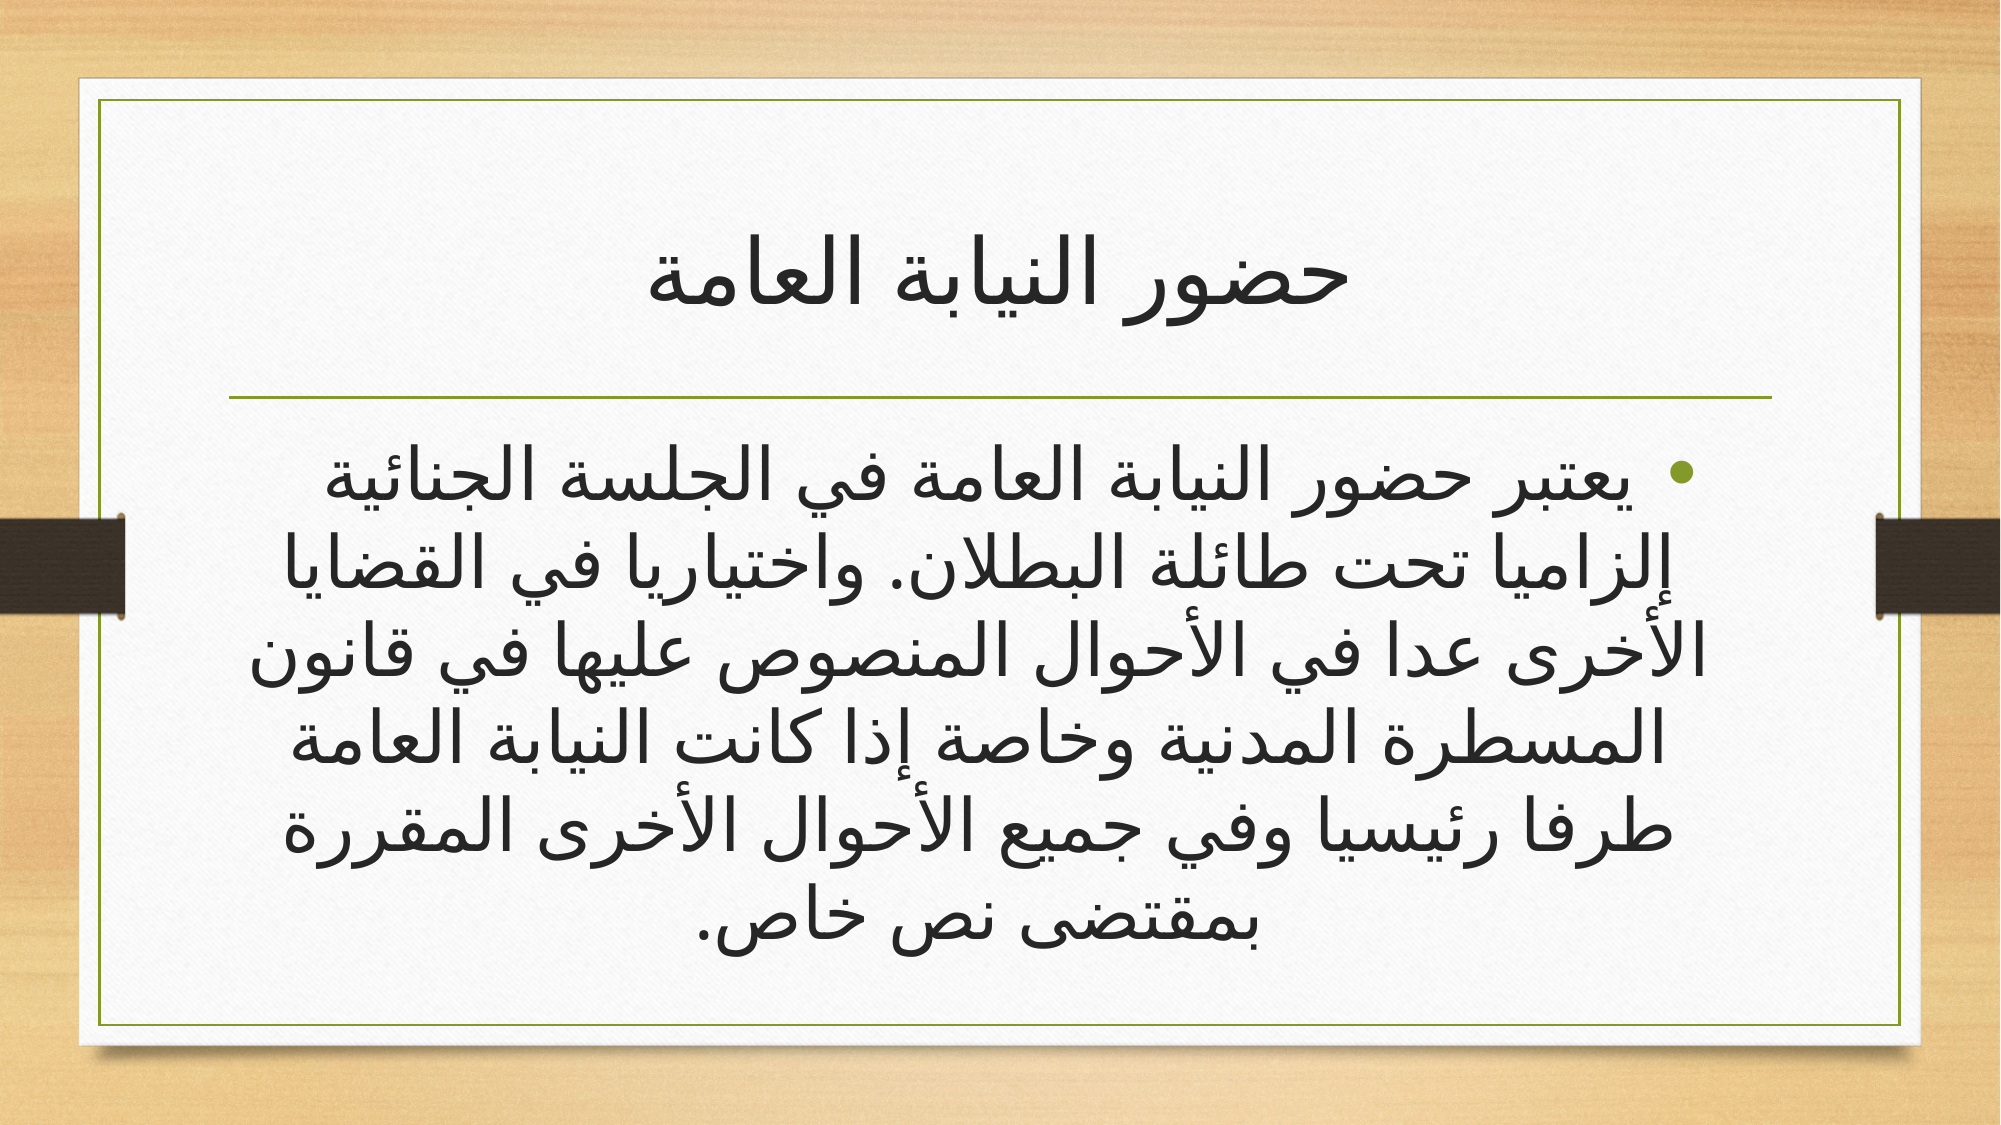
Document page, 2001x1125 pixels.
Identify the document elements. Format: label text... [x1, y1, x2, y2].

picture [0, 0, 2001, 1125]
list يعتبر حضور النيابة العامة في الجلسة الجنائية إلزاميا تحت طائلة البطلان. واختياريا في القضايا الأخرى عدا في الأحوال المنصوص عليها في قانون المسطرة المدنية وخاصة إذا كانت النيابة العامة طرفا رئيسيا وفي جميع الأحوال الأخرى المقررة بمقتضى نص خاص. [212, 419, 1788, 964]
title حضور النيابة العامة [212, 161, 1788, 375]
